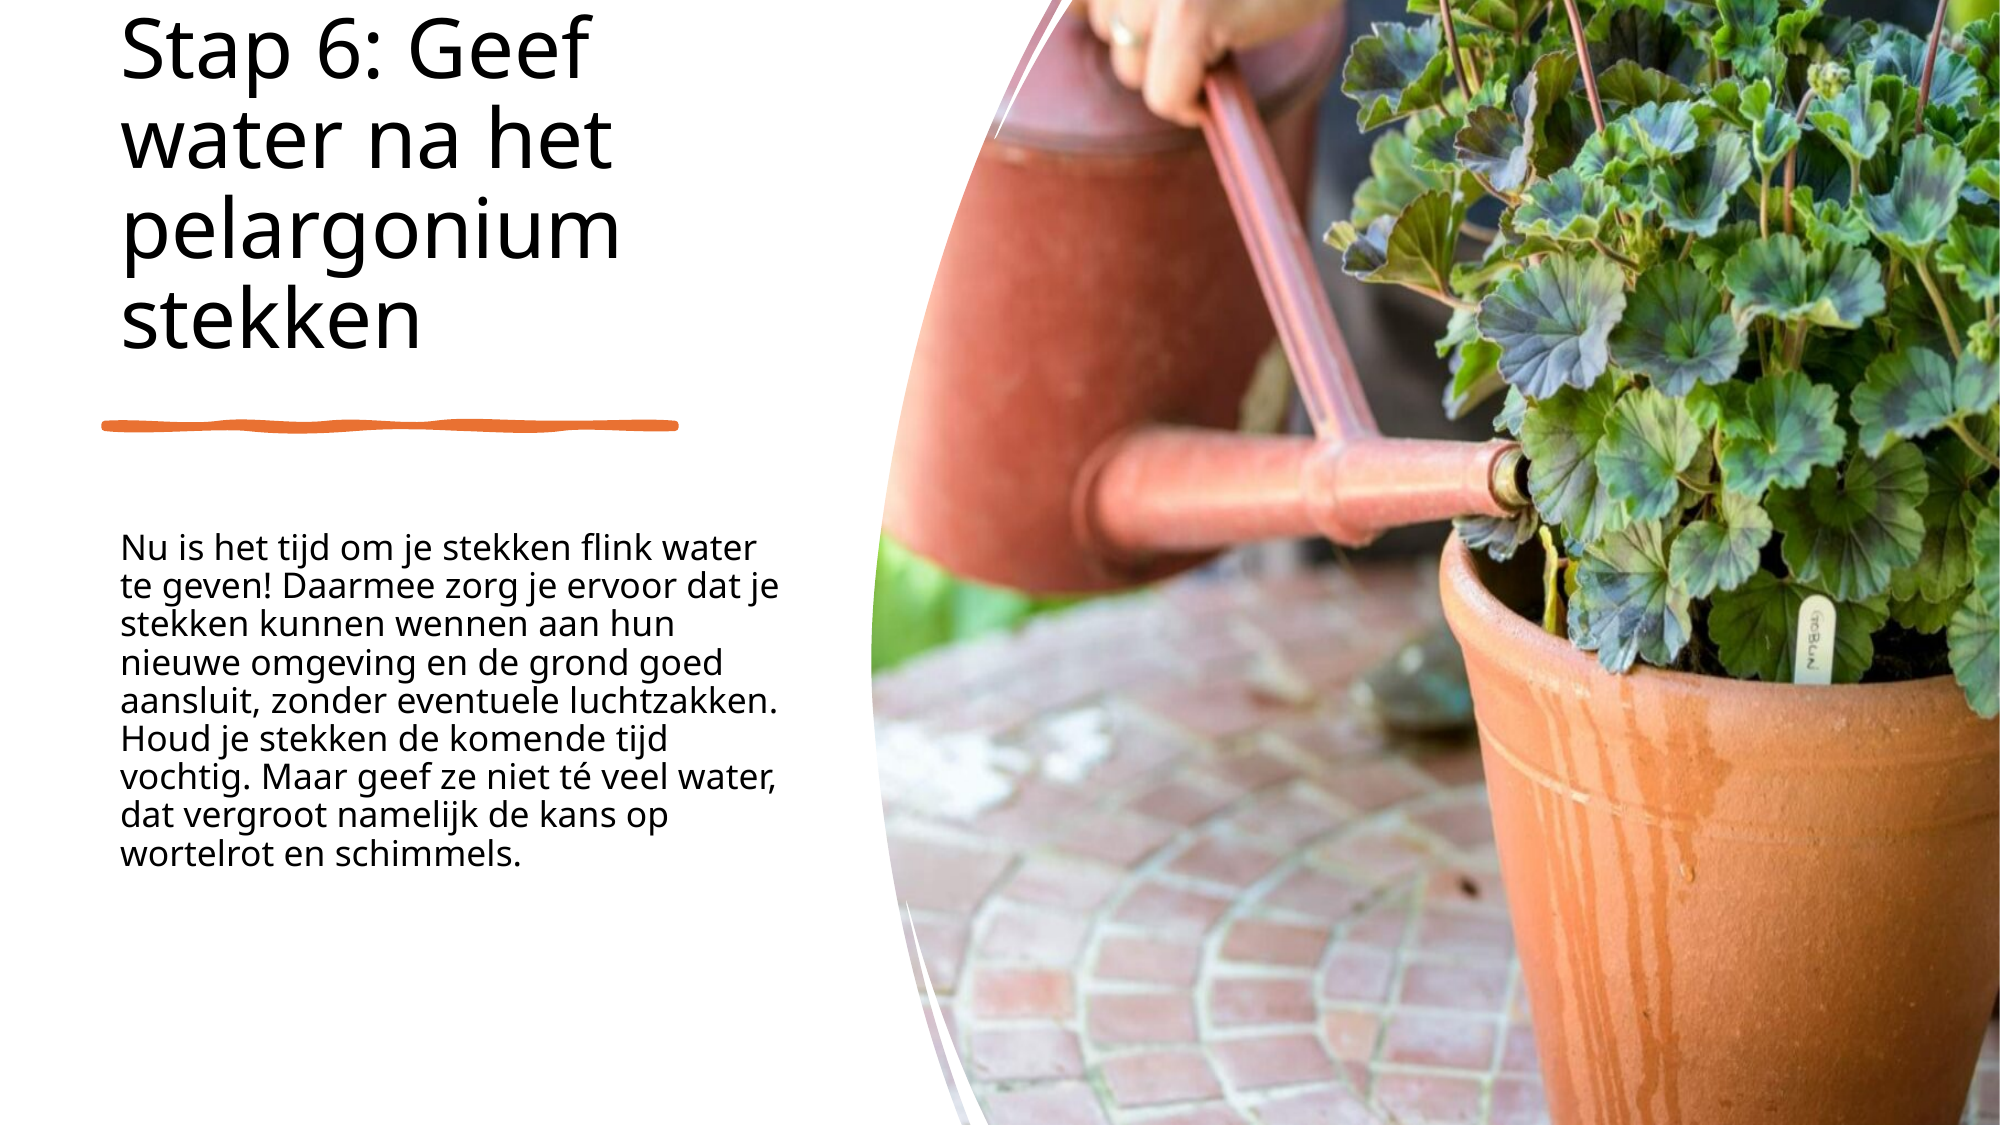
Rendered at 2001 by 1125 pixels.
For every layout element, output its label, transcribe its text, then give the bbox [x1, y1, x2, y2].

picture [870, 0, 2000, 1125]
list Nu is het tijd om je stekken flink water te geven! Daarmee zorg je ervoor dat je stekken kunnen wennen aan hun nieuwe omgeving en de grond goed aansluit, zonder eventuele luchtzakken. Houd je stekken de komende tijd vochtig. Maar geef ze niet té veel water, dat vergroot namelijk de kans op wortelrot en schimmels. [105, 471, 802, 1016]
text_box [103, 420, 677, 432]
text_box [0, 0, 870, 1125]
title Stap 6: Geef water na het pelargonium stekken [105, 53, 822, 375]
